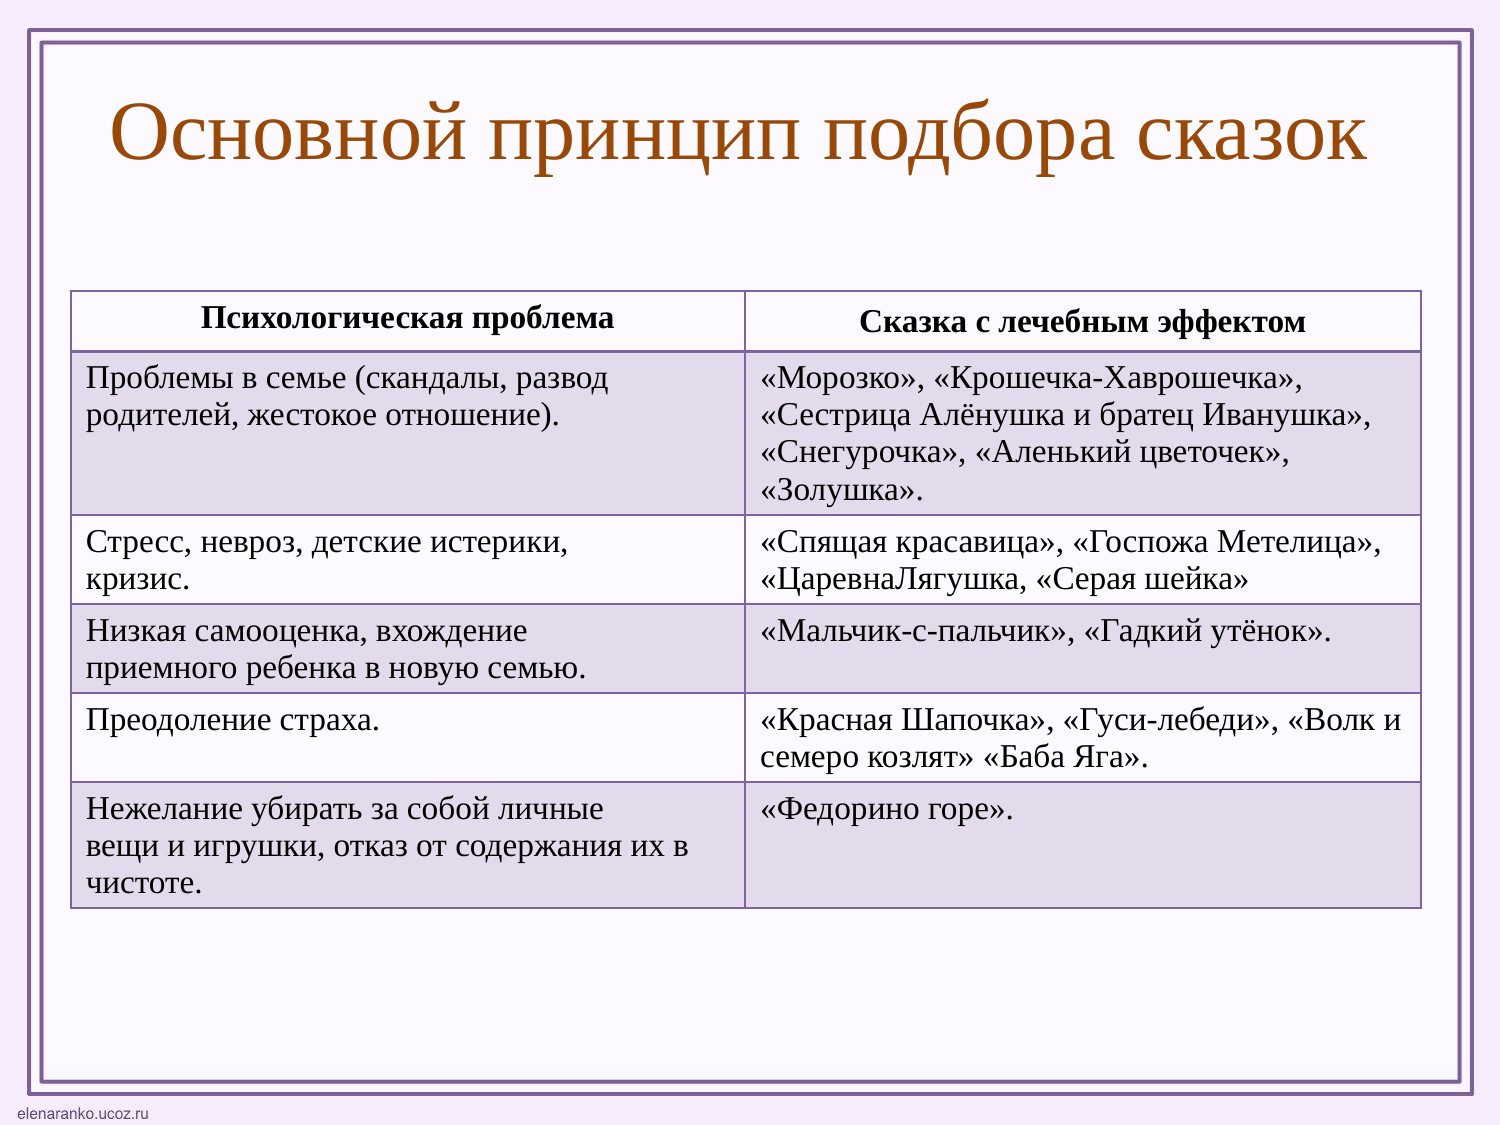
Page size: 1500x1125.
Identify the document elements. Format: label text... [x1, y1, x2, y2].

table_cell «Спящая красавица», «Госпожа Метелица», «ЦаревнаЛягушка, «Серая шейка» [746, 516, 1420, 603]
picture [0, 0, 1500, 1125]
table_cell Стресс, невроз, детские истерики, кризис. [72, 516, 744, 603]
table_cell Преодоление страха. [72, 694, 744, 781]
table_cell «Федорино горе». [746, 783, 1420, 907]
table_cell «Морозко», «Крошечка-Хаврошечка», «Сестрица Алёнушка и братец Иванушка», «Снегурочка», «Аленький цветочек», «Золушка». [746, 353, 1420, 514]
table_header Сказка с лечебным эффектом [746, 292, 1420, 350]
table_cell Низкая самооценка, вхождение приемного ребенка в новую семью. [72, 605, 744, 692]
table_cell «Мальчик-с-пальчик», «Гадкий утёнок». [746, 605, 1420, 692]
table_cell «Красная Шапочка», «Гуси-лебеди», «Волк и семеро козлят» «Баба Яга». [746, 694, 1420, 781]
table_cell Нежелание убирать за собой личные вещи и игрушки, отказ от содержания их в чистоте. [72, 783, 744, 907]
table_cell Проблемы в семье (скандалы, развод родителей, жестокое отношение). [72, 353, 744, 514]
title Основной принцип подбора сказок [70, 66, 1430, 185]
table_header Психологическая проблема [72, 292, 744, 350]
